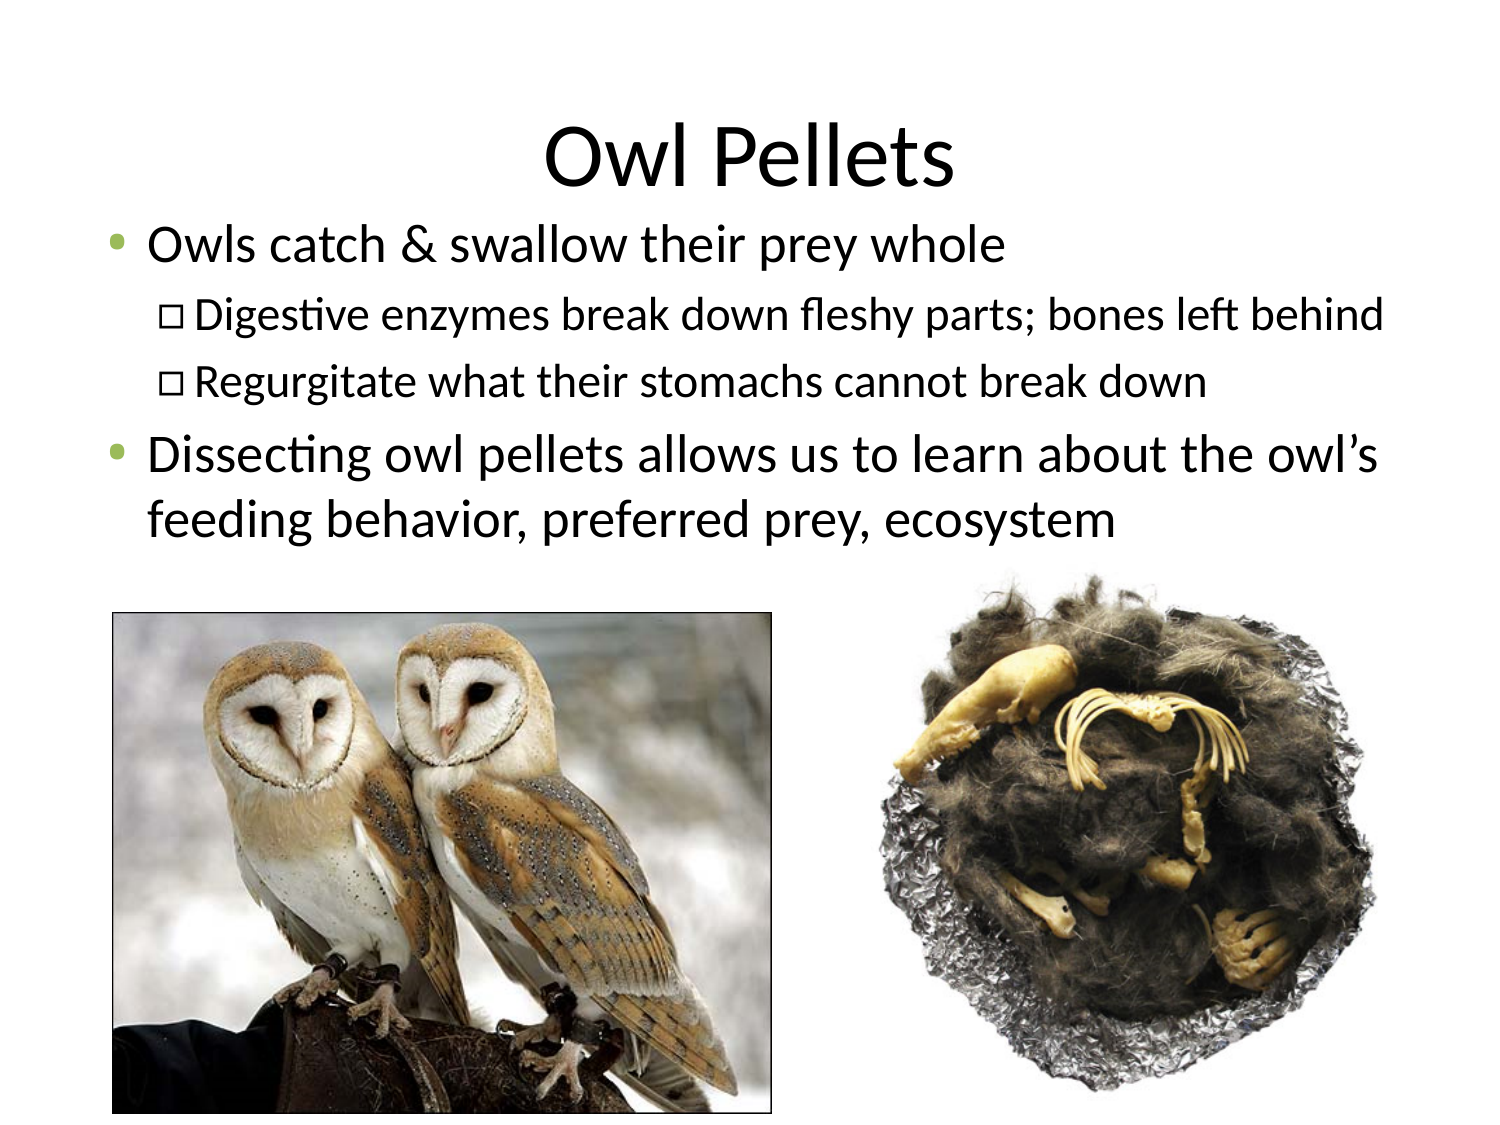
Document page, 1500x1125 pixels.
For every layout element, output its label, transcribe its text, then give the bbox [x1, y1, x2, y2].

picture [869, 562, 1388, 1102]
title Owl Pellets [75, 62, 1425, 200]
list Owls catch & swallow their prey whole Digestive enzymes break down fleshy parts; bones left behind Regurgitate what their stomachs cannot break down Dissecting owl pellets allows us to learn about the owl’s feeding behavior, preferred prey, ecosystem [75, 200, 1425, 588]
picture [112, 612, 773, 1114]
